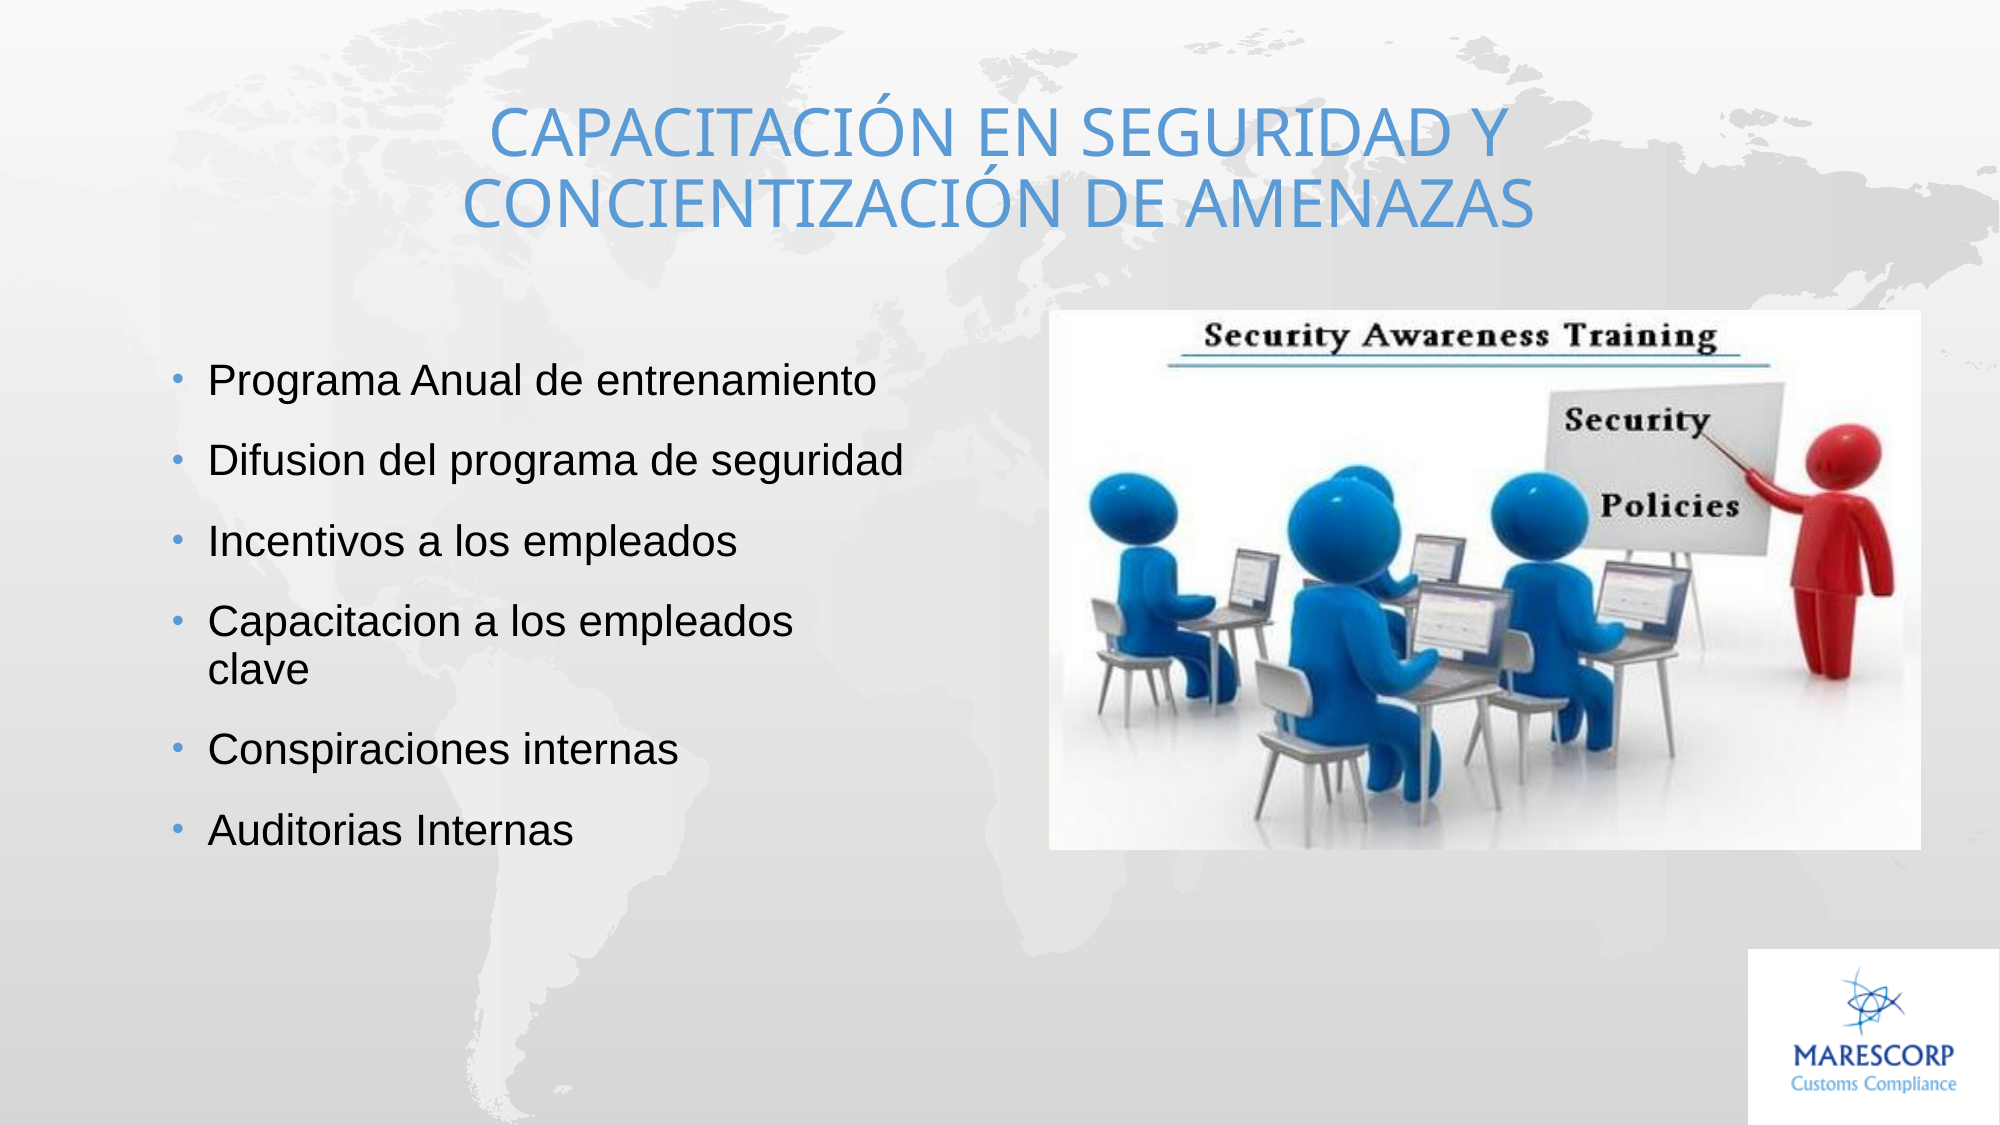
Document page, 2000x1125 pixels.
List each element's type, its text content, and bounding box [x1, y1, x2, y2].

title Capacitación en seguridad y concientización de Amenazas [199, 75, 1800, 250]
picture [1748, 949, 2000, 1125]
picture [1049, 310, 1921, 850]
list Programa Anual de entrenamiento Difusion del programa de seguridad Incentivos a los empleados Capacitacion a los empleados clave Conspiraciones internas Auditorias Internas [149, 350, 925, 888]
